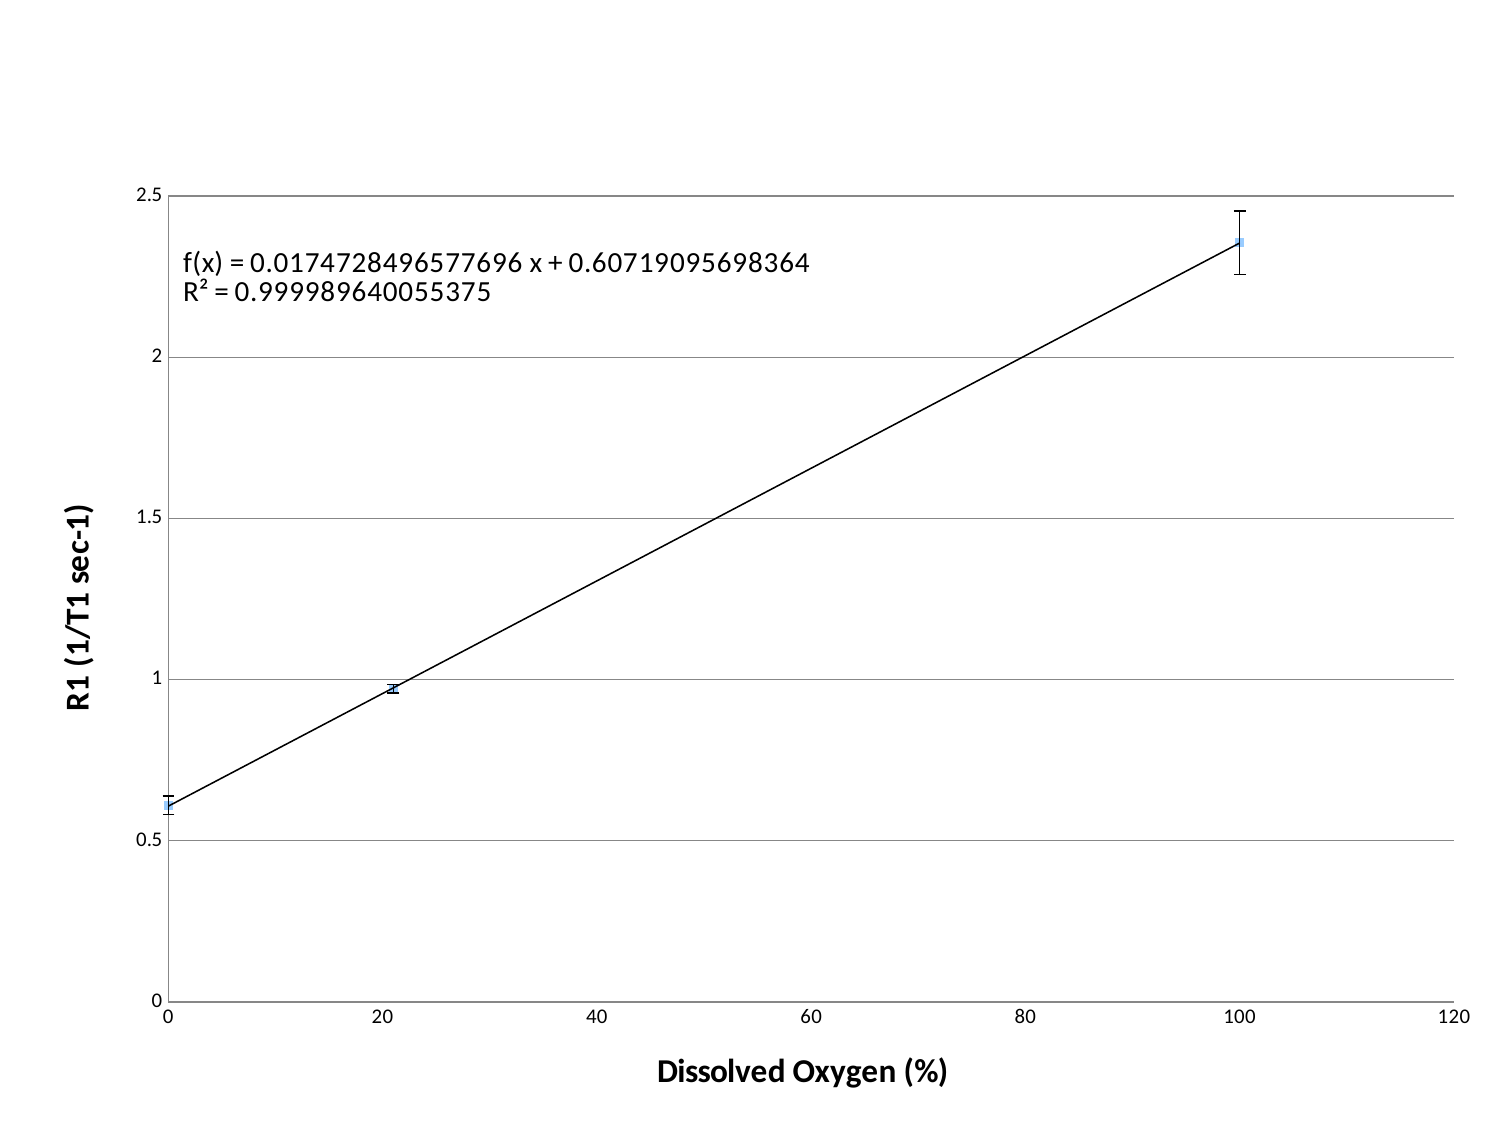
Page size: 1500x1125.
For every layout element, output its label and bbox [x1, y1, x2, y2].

chart [26, 166, 1500, 1125]
